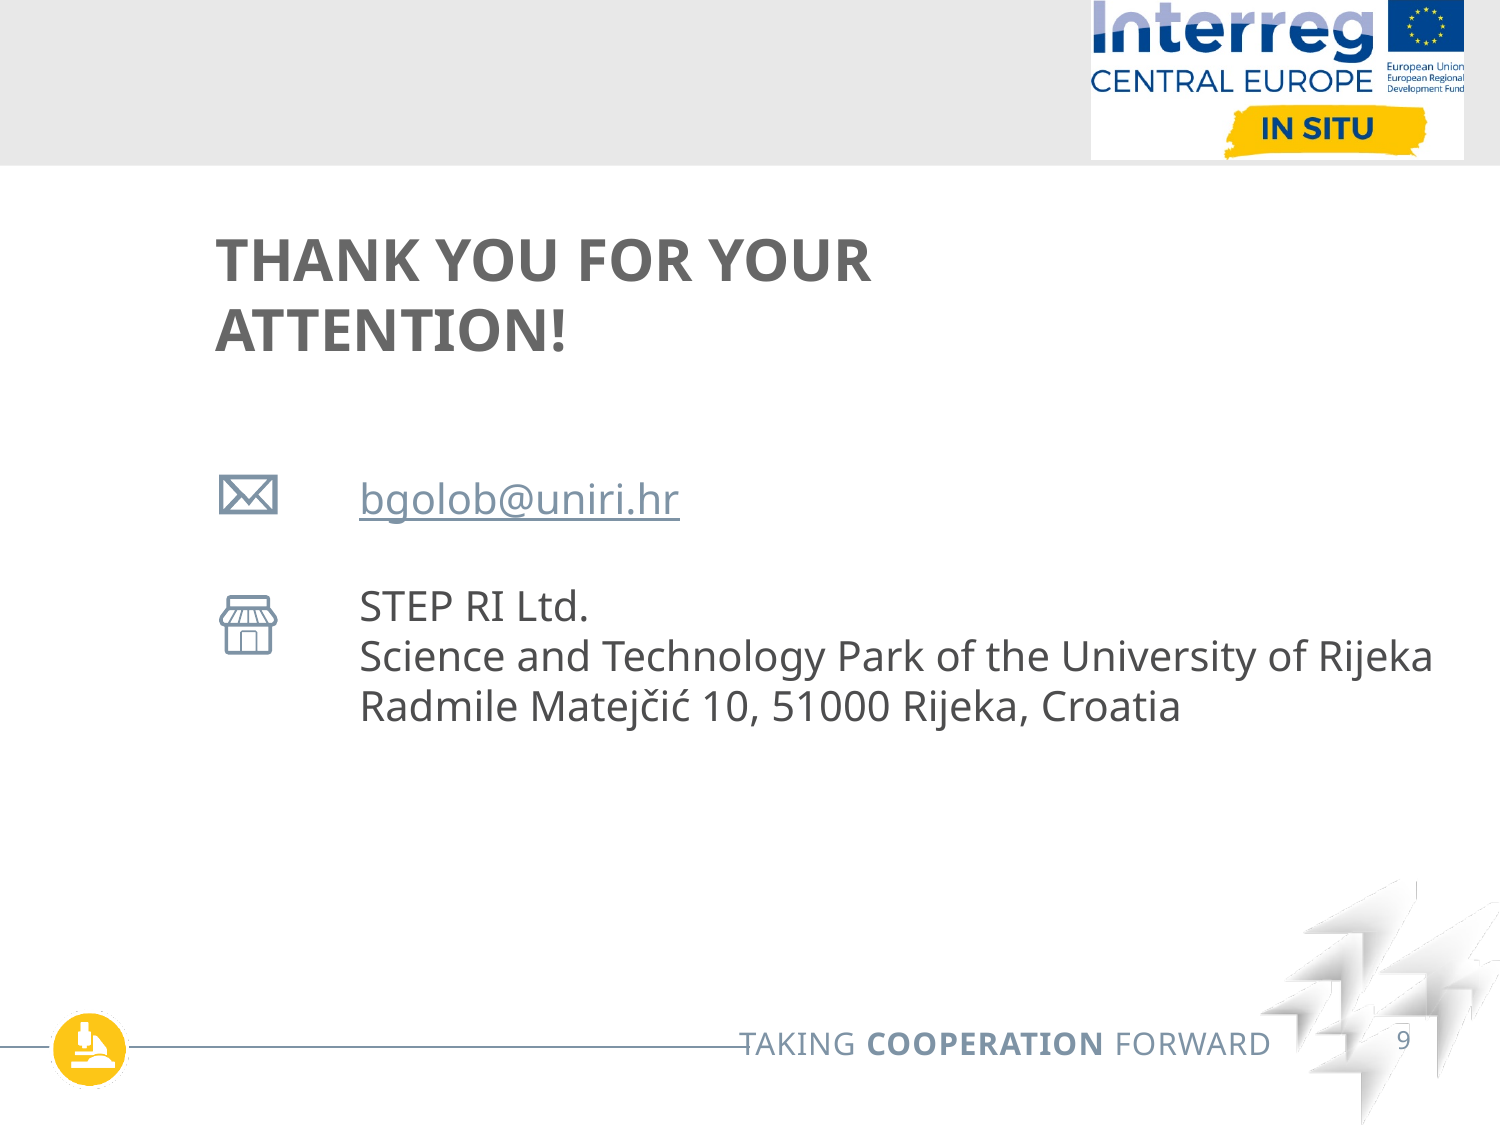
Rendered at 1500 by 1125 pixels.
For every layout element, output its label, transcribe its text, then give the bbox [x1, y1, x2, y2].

text_box [219, 595, 278, 655]
picture [1091, 0, 1464, 160]
text_box [219, 474, 278, 515]
picture [49, 1009, 129, 1089]
text_box bgolob@uniri.hr STEP RI Ltd. Science and Technology Park of the University of Rijeka Radmile Matejčić 10, 51000 Rijeka, Croatia [359, 422, 1445, 781]
title Thank you for your attention! [165, 236, 1251, 350]
picture [1260, 878, 1500, 1125]
